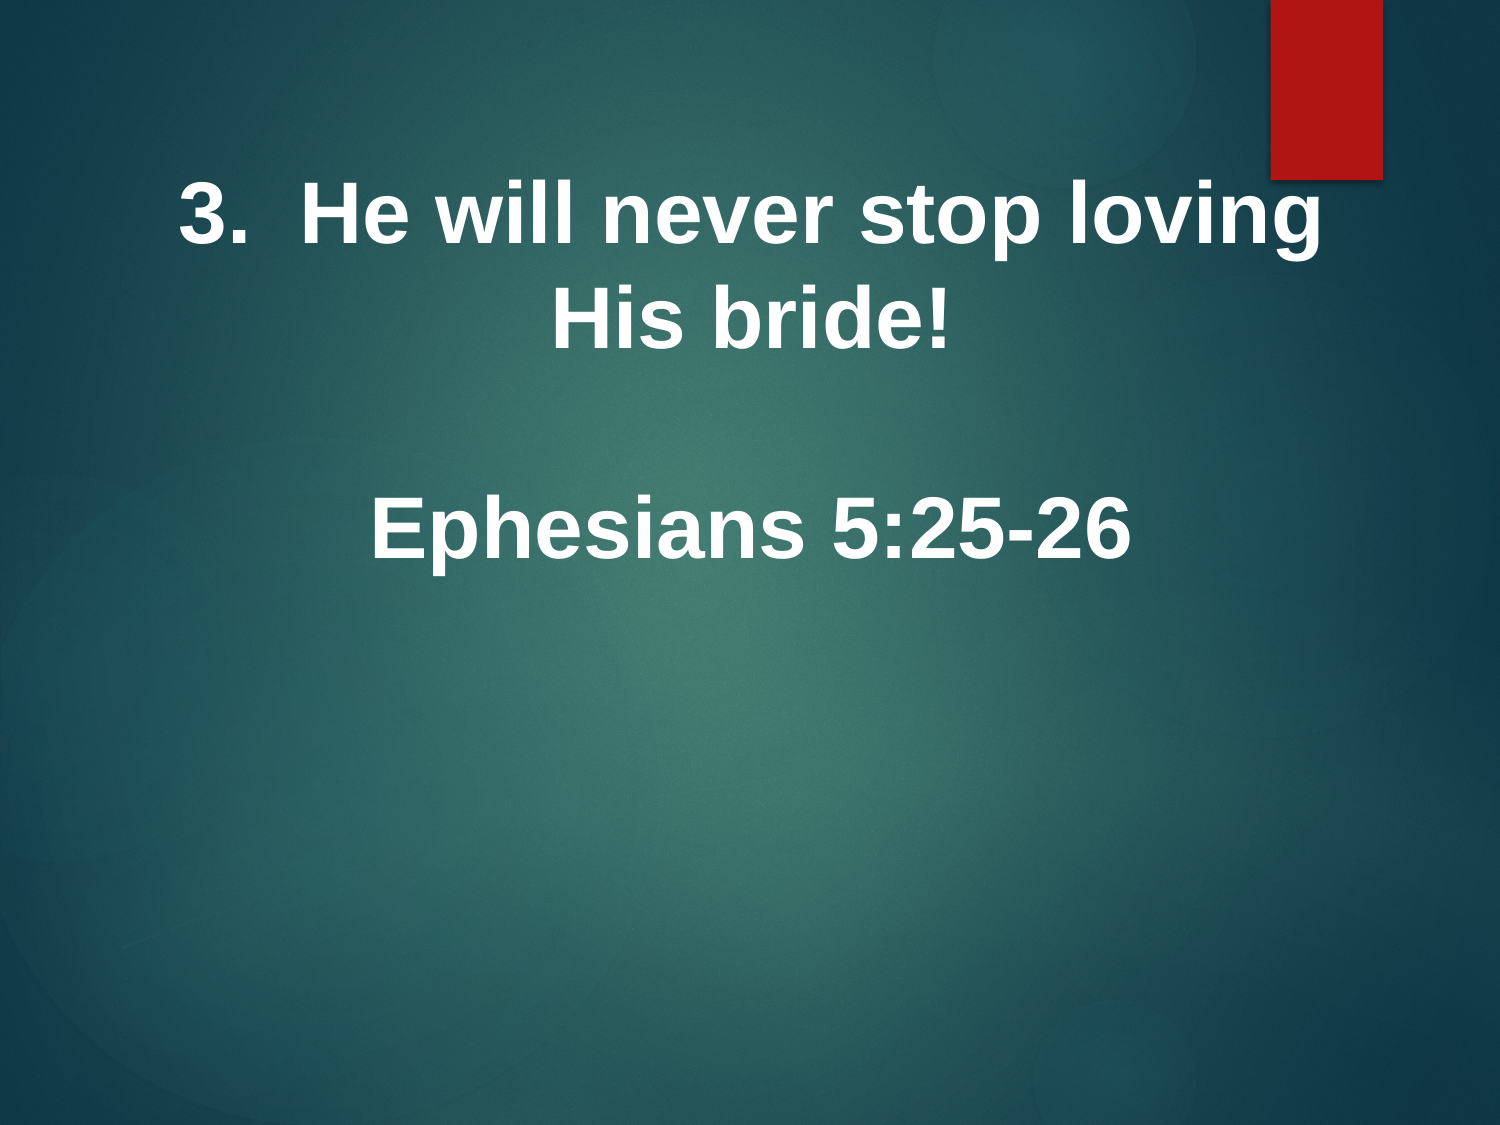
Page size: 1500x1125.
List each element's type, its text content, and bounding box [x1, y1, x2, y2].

text_box 3. He will never stop loving His bride! Ephesians 5:25-26 [148, 148, 1356, 584]
